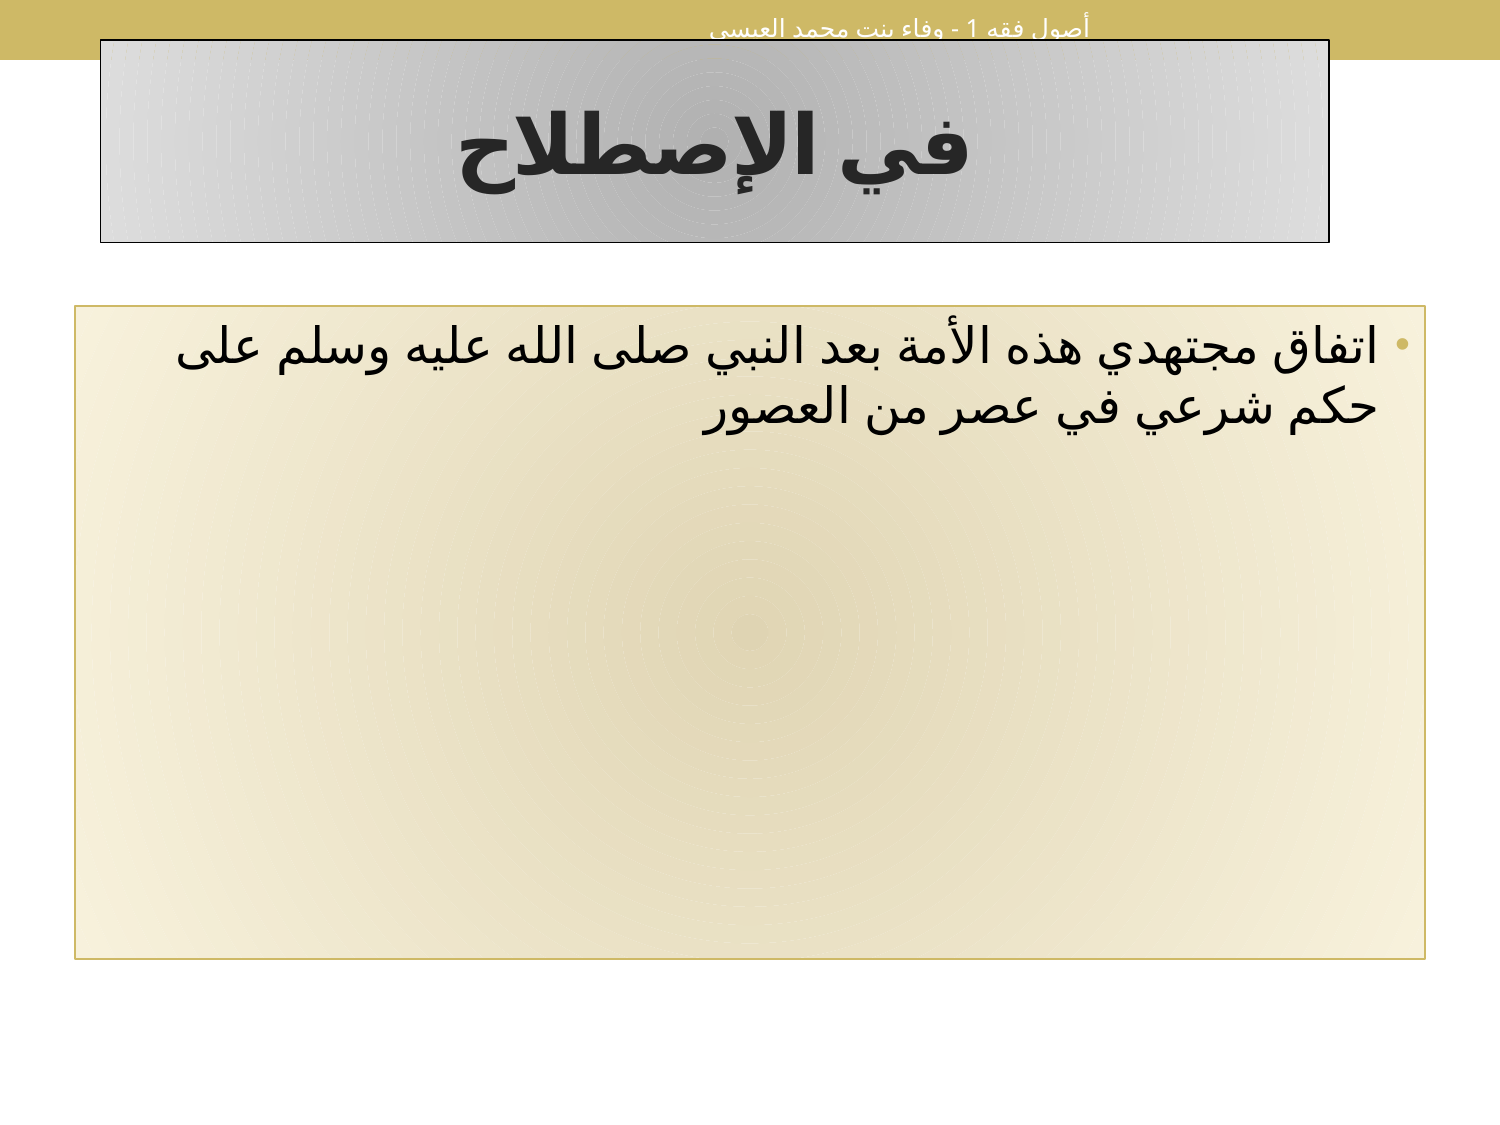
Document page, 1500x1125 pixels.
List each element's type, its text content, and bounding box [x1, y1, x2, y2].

footer أصول فقه 1 - وفاء بنت محمد العيسى [562, 3, 1238, 57]
title في الإصطلاح [100, 39, 1330, 243]
list اتفاق مجتهدي هذه الأمة بعد النبي صلى الله عليه وسلم على حكم شرعي في عصر من العصور [74, 305, 1426, 960]
